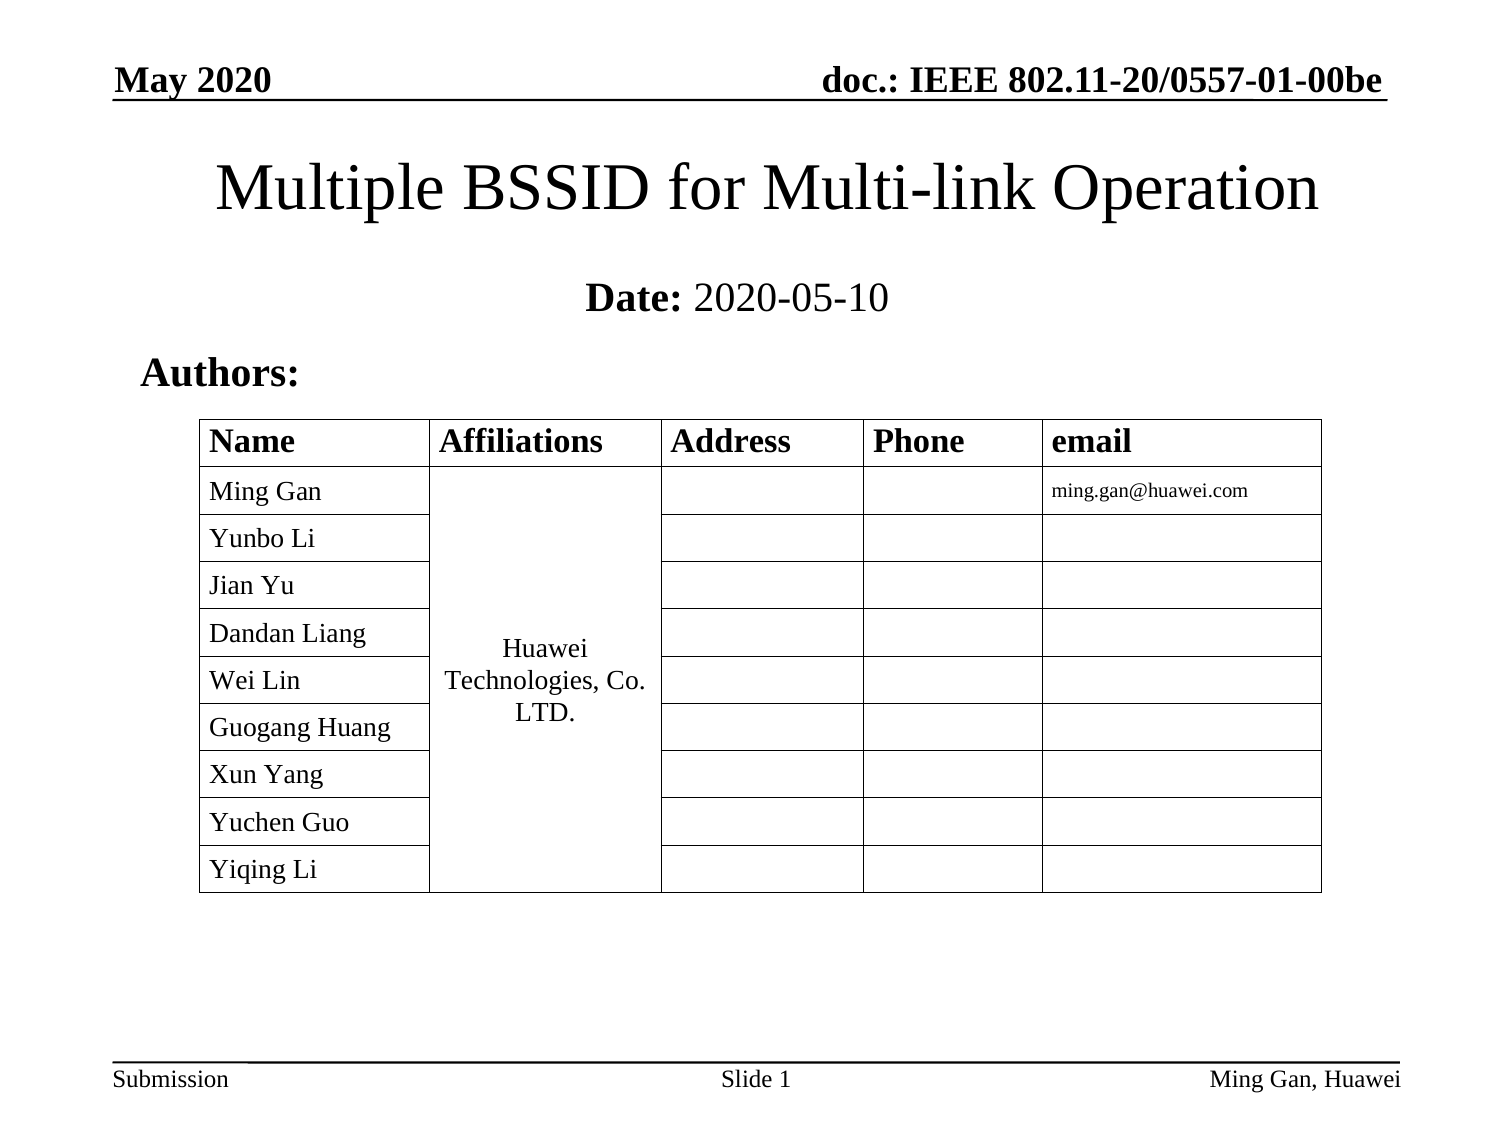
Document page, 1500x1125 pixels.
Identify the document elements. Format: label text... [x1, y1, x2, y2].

slide_number Slide 1 [712, 1082, 800, 1093]
footer Ming Gan, Huawei [1206, 1061, 1402, 1093]
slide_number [114, 54, 274, 101]
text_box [186, 418, 1325, 1075]
text_box Authors: [124, 337, 363, 400]
list Date: 2020-05-10 [99, 262, 1376, 326]
title Multiple BSSID for Multi-link Operation [49, 112, 1488, 238]
